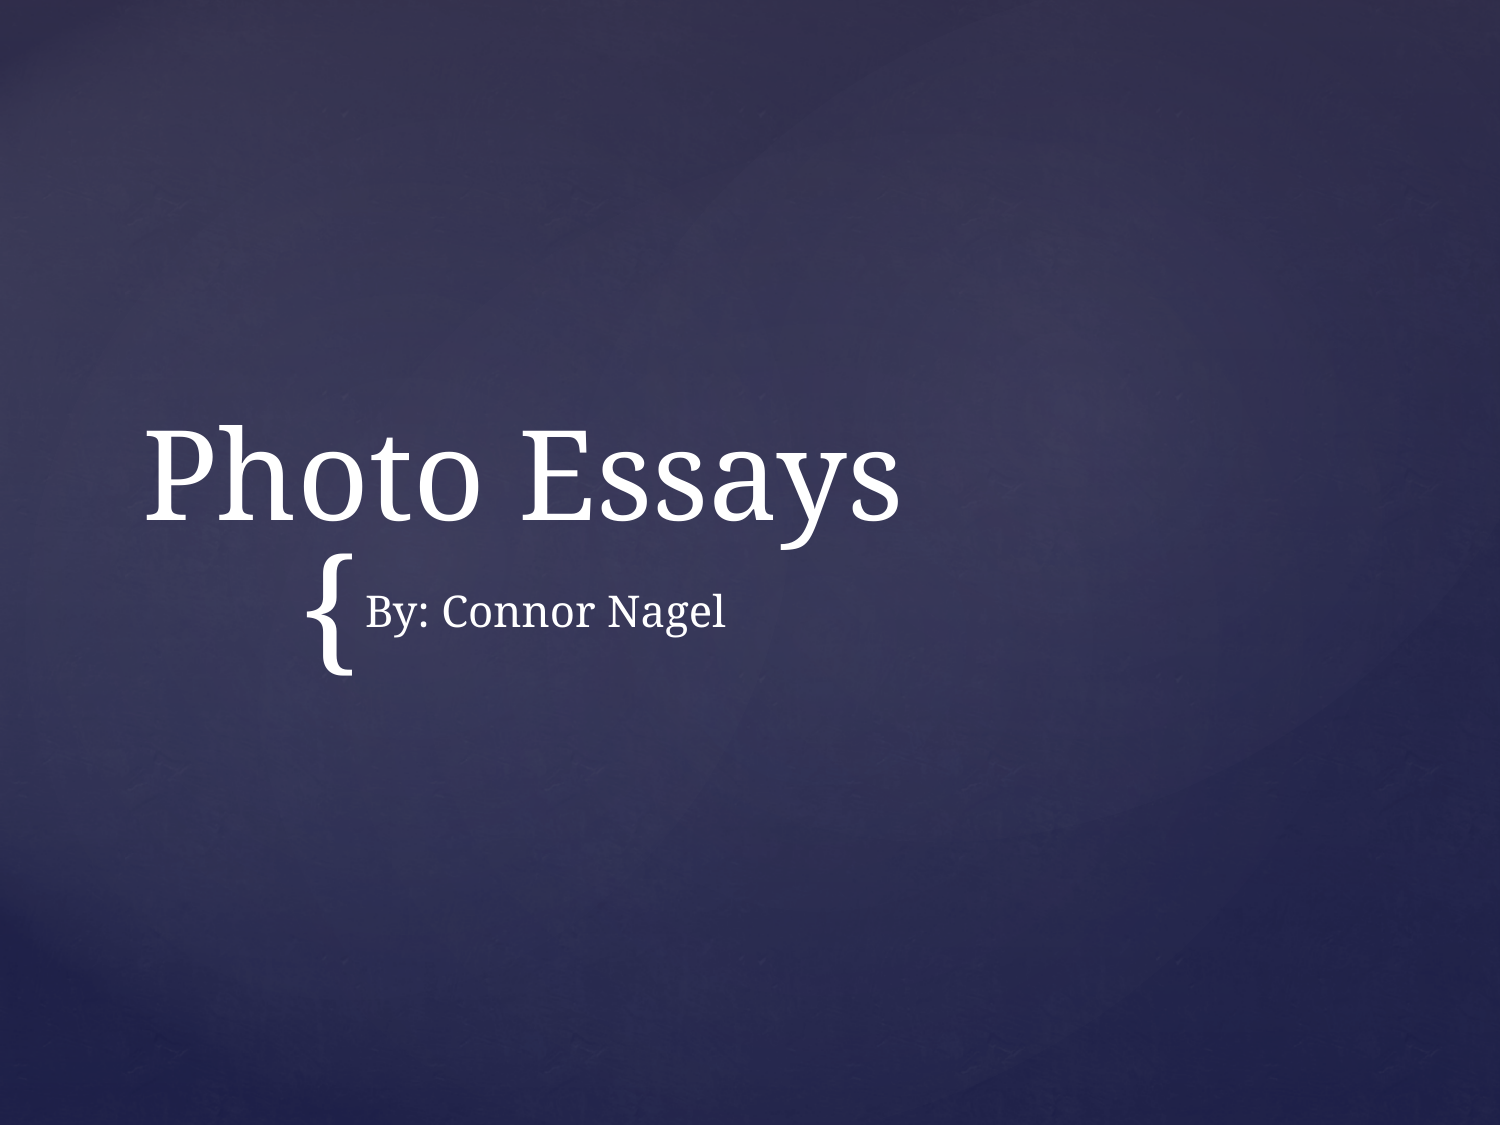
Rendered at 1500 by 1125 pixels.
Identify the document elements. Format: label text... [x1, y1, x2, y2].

subtitle By: Connor Nagel [350, 553, 1363, 667]
title Photo Essays [127, 200, 1365, 554]
